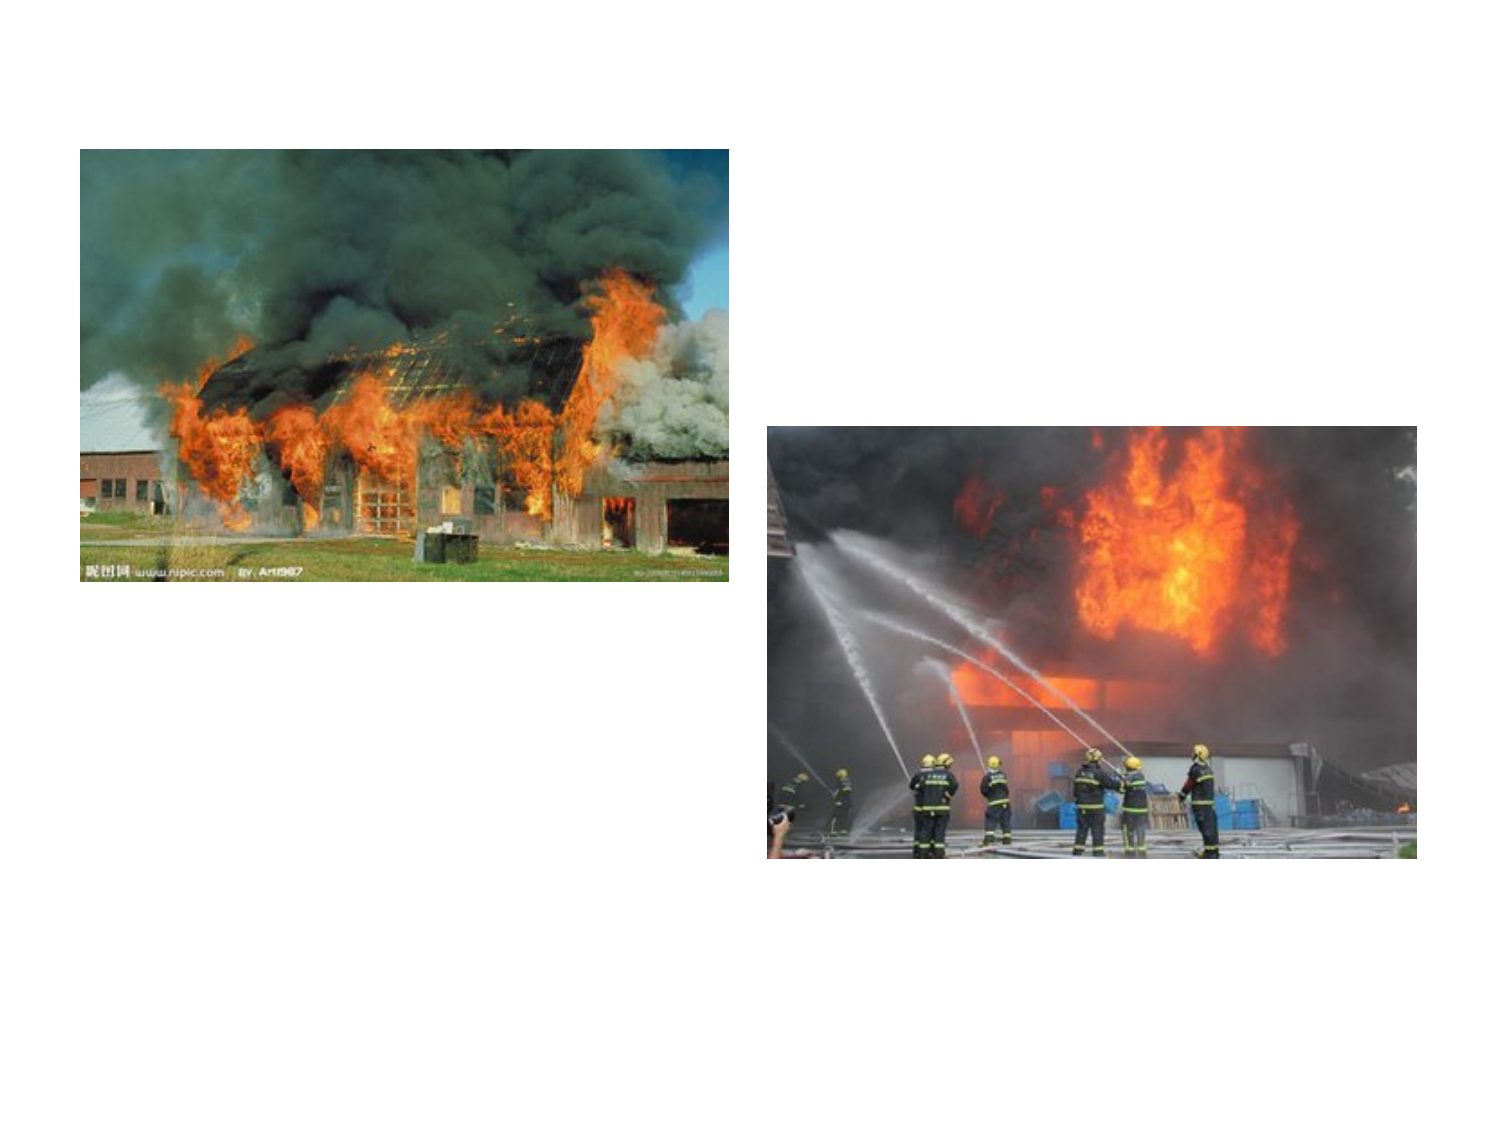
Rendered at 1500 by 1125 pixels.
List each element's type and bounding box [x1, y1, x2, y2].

picture [767, 426, 1417, 859]
picture [80, 149, 730, 582]
